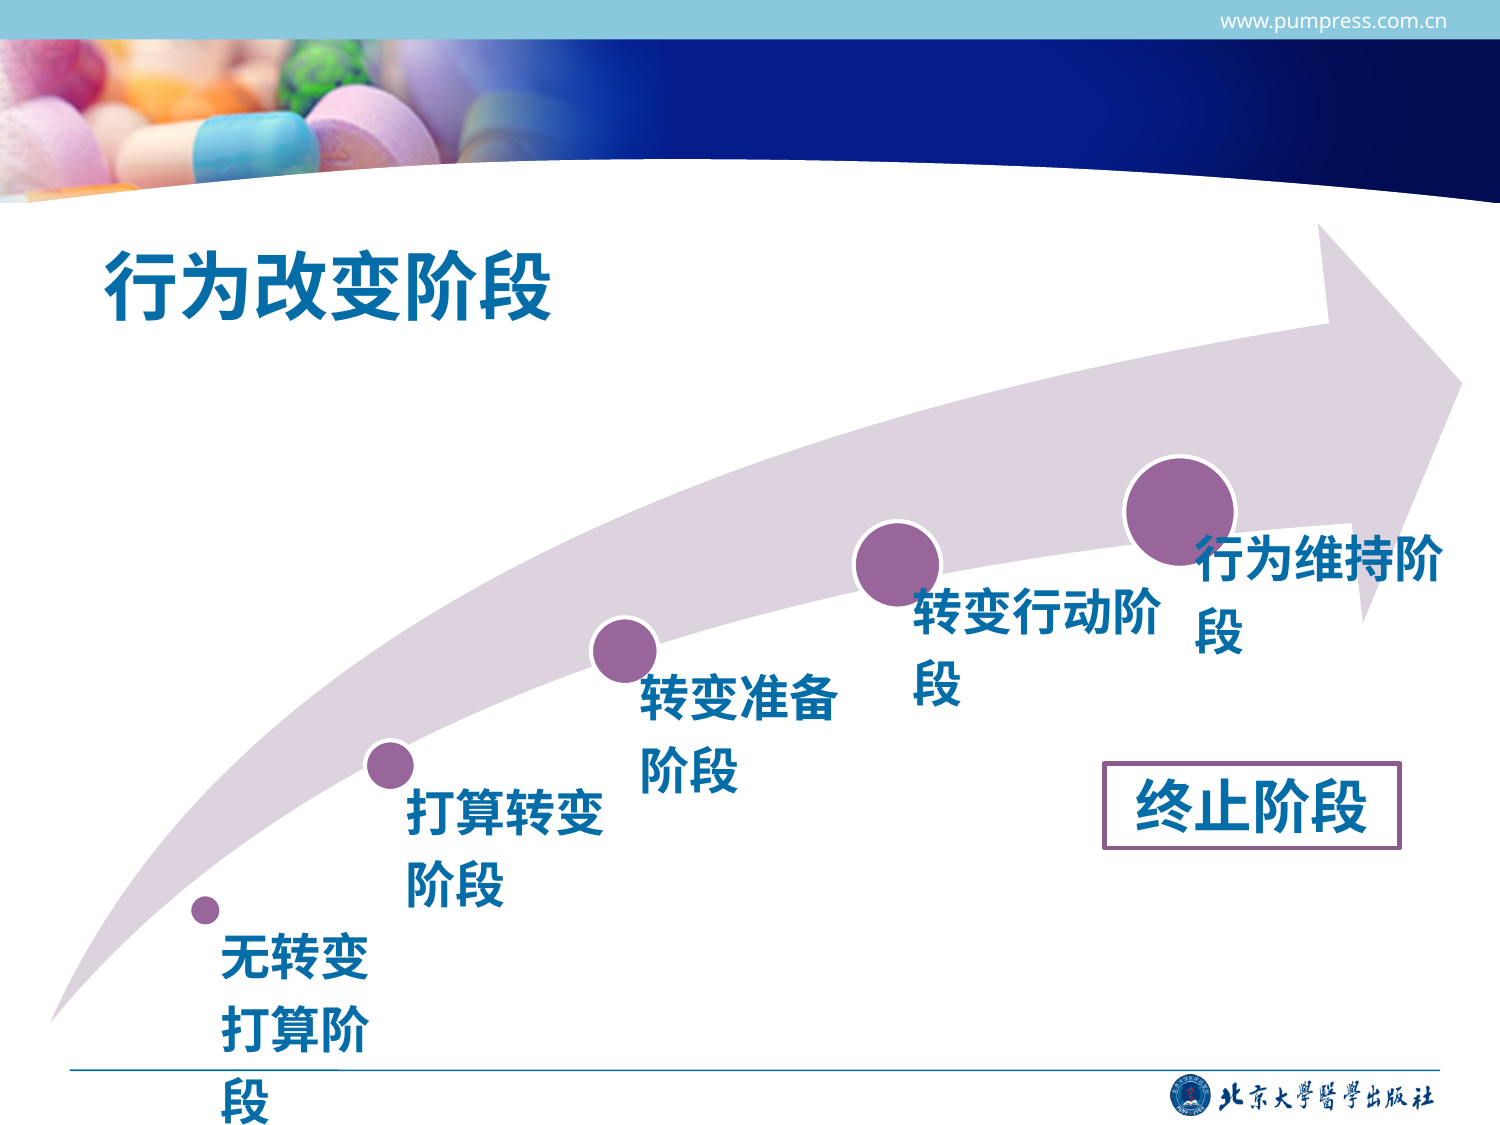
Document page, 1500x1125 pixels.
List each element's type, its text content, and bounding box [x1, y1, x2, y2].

picture [0, 40, 1500, 203]
slide_number www.pumpress.com.cn [1024, 0, 1463, 38]
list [49, 222, 1463, 1024]
picture [1170, 1074, 1436, 1118]
